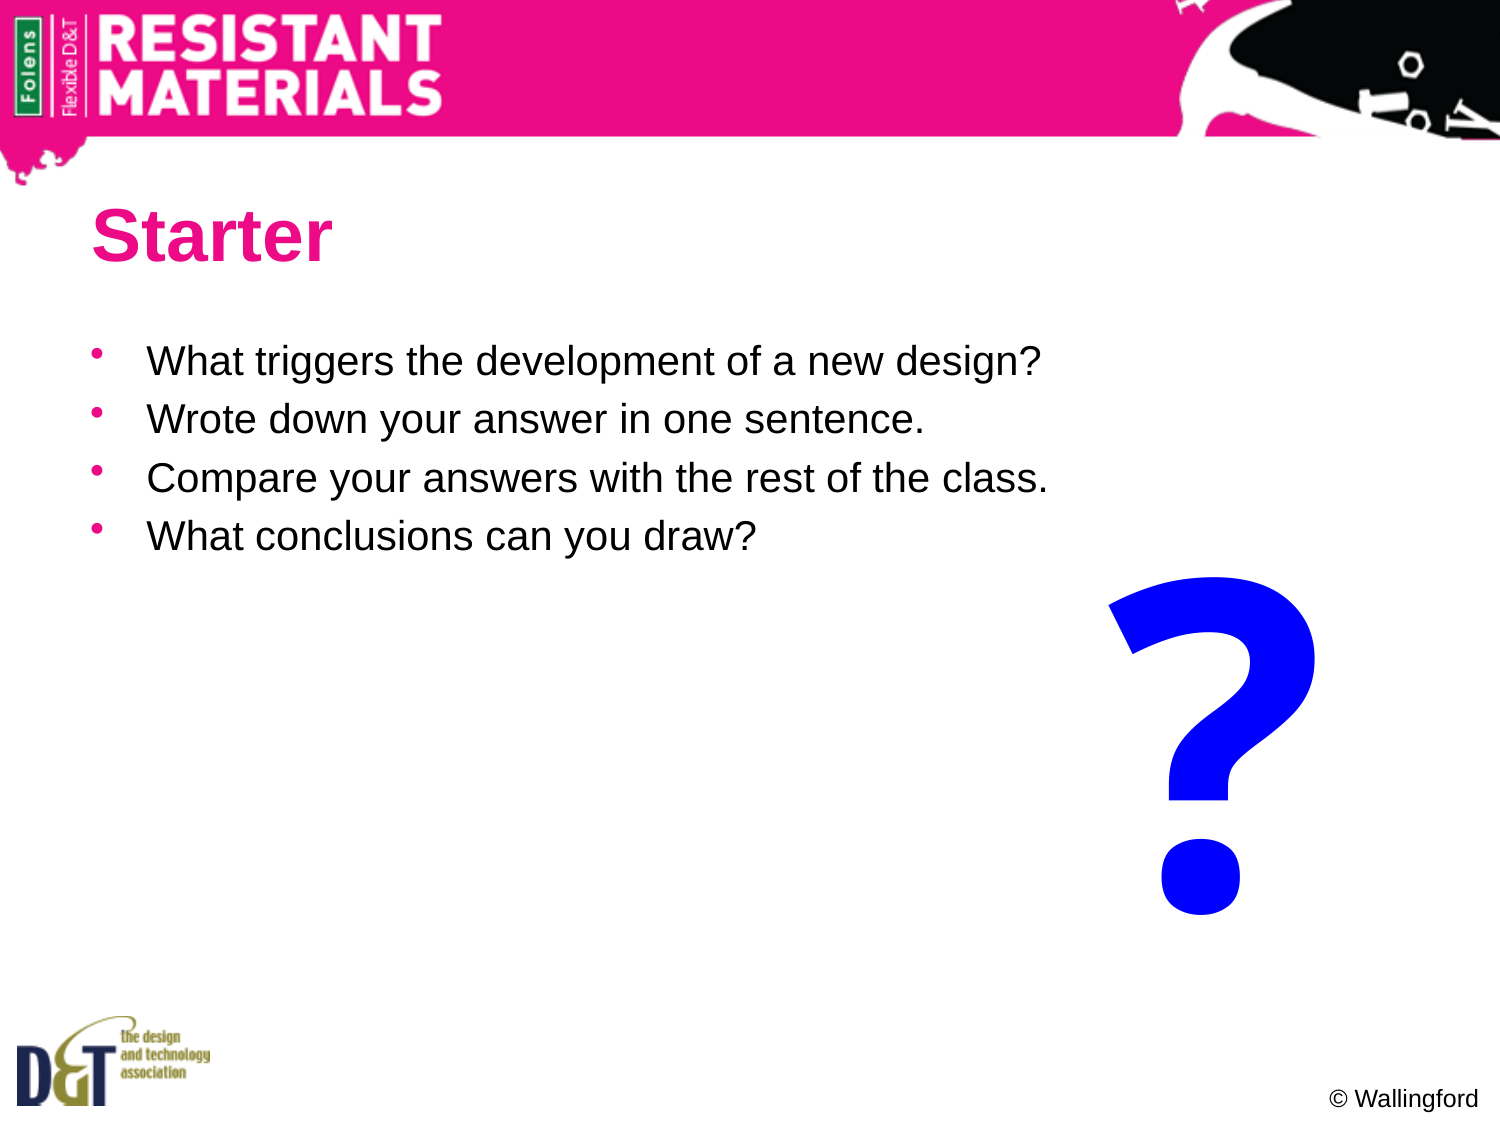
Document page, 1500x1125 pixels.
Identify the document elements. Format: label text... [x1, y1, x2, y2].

footer © Wallingford [1257, 1074, 1495, 1125]
list What triggers the development of a new design? Wrote down your answer in one sentence. Compare your answers with the rest of the class. What conclusions can you draw? [75, 326, 1425, 1005]
text_box ? [1092, 444, 1458, 1009]
title Starter [76, 160, 1427, 301]
picture [0, 0, 1500, 1125]
